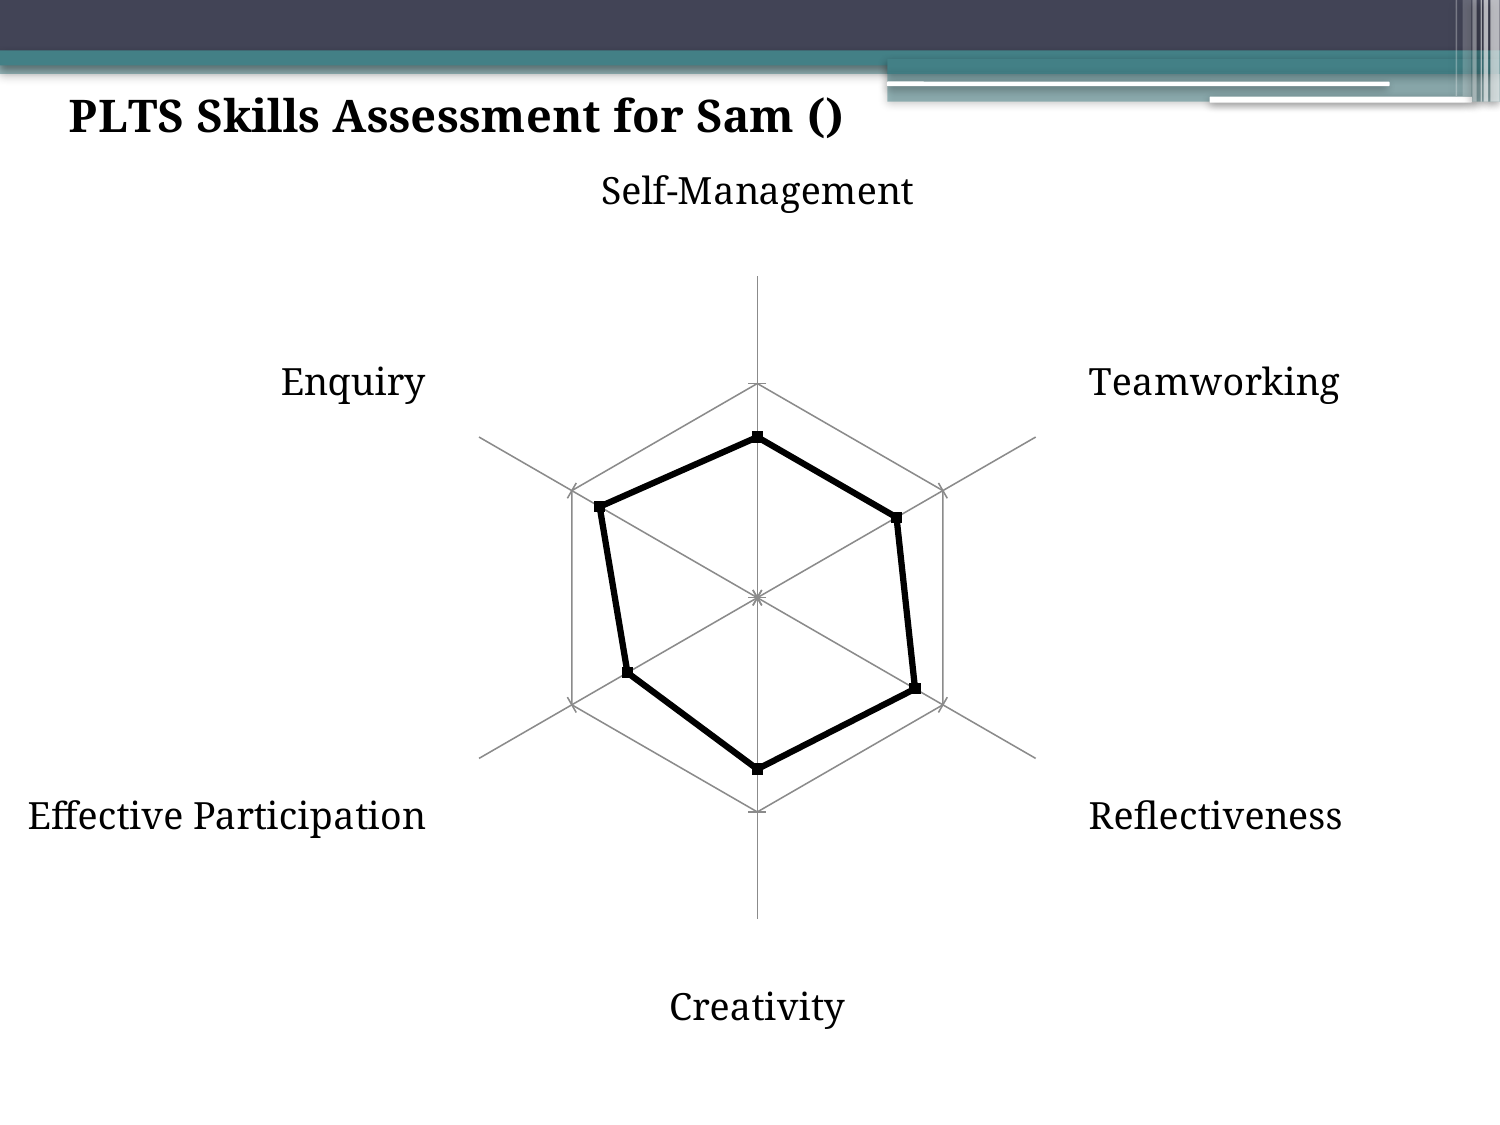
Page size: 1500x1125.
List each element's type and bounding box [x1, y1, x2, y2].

chart [0, 0, 1372, 1079]
